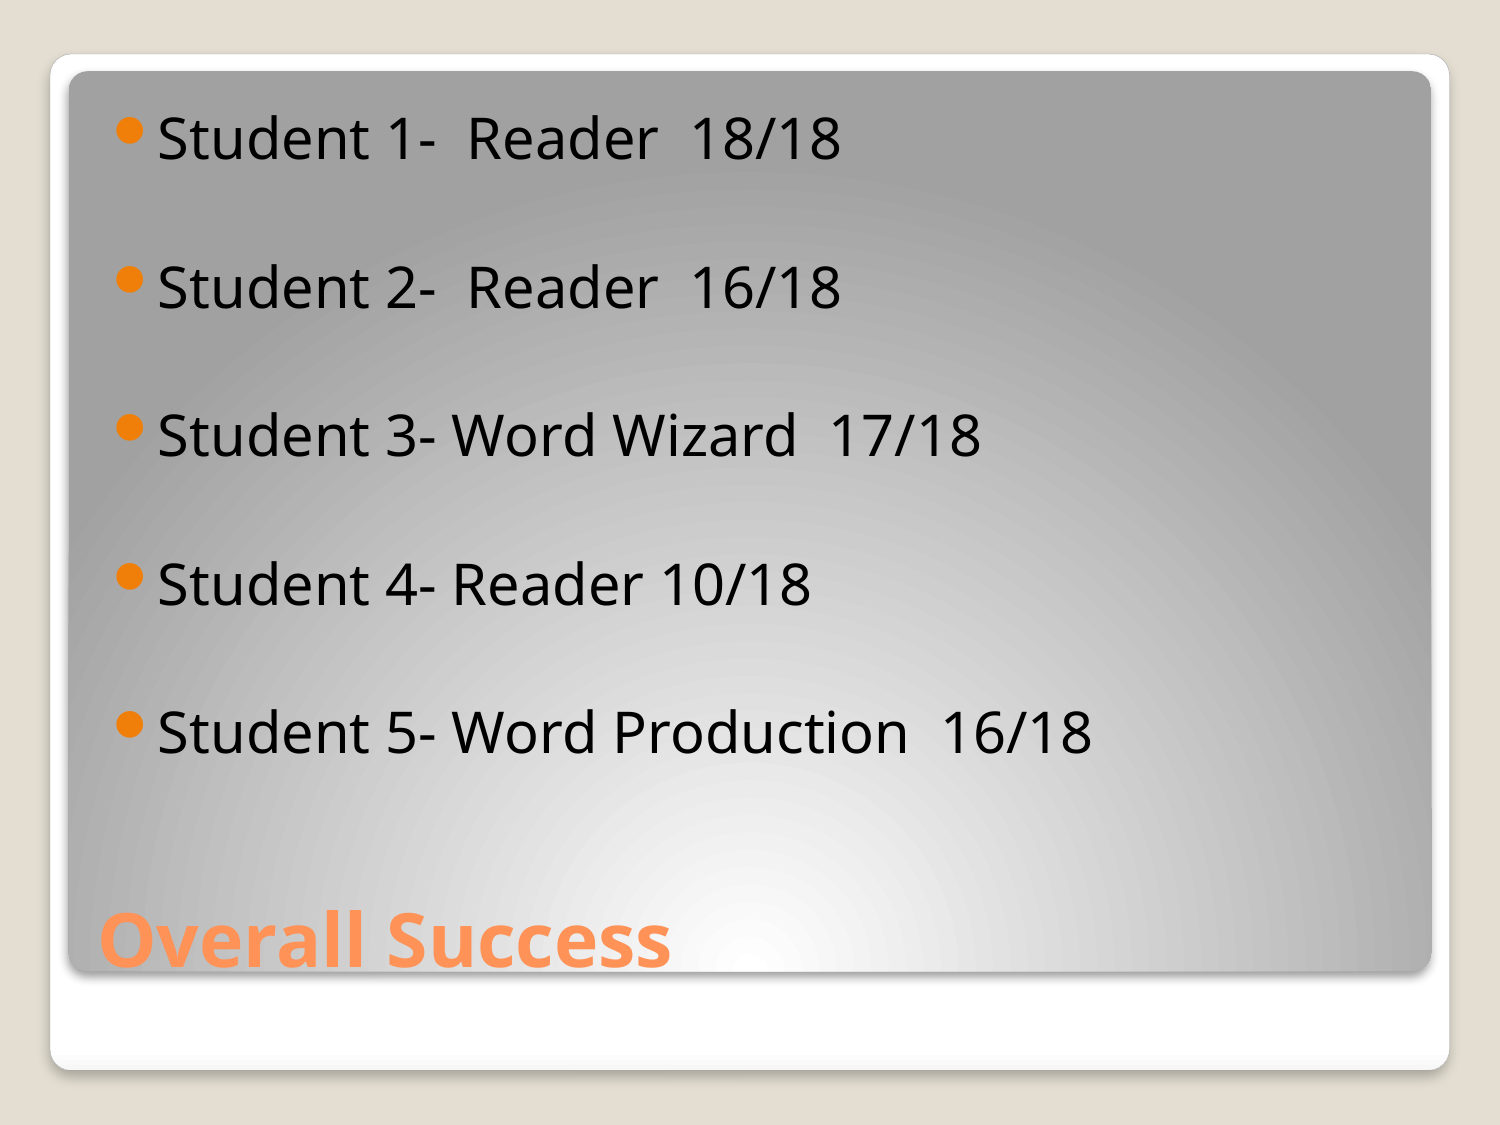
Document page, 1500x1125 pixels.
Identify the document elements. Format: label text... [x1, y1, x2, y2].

title Overall Success [82, 817, 1425, 990]
list Student 1- Reader 18/18 Student 2- Reader 16/18 Student 3- Word Wizard 17/18 Student 4- Reader 10/18 Student 5- Word Production 16/18 [82, 86, 1425, 774]
